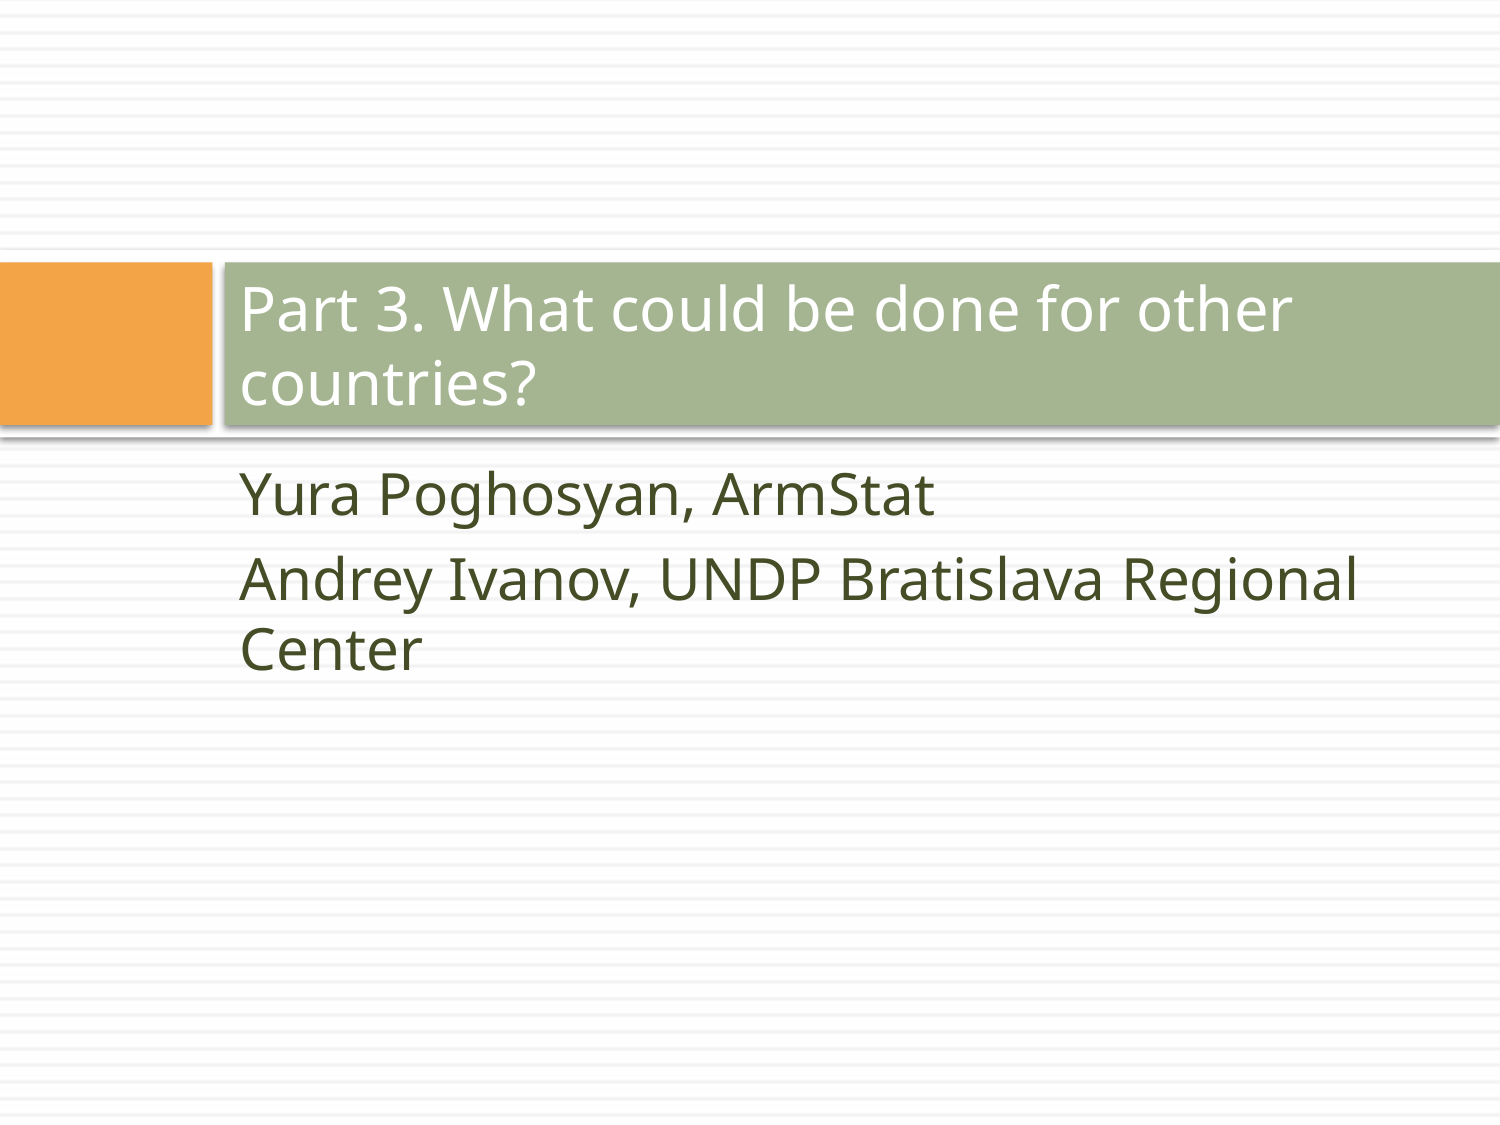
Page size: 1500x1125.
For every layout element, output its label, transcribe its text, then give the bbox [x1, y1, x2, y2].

list Yura Poghosyan, ArmStat Andrey Ivanov, UNDP Bratislava Regional Center [225, 450, 1394, 725]
title Part 3. What could be done for other countries? [225, 262, 1475, 425]
